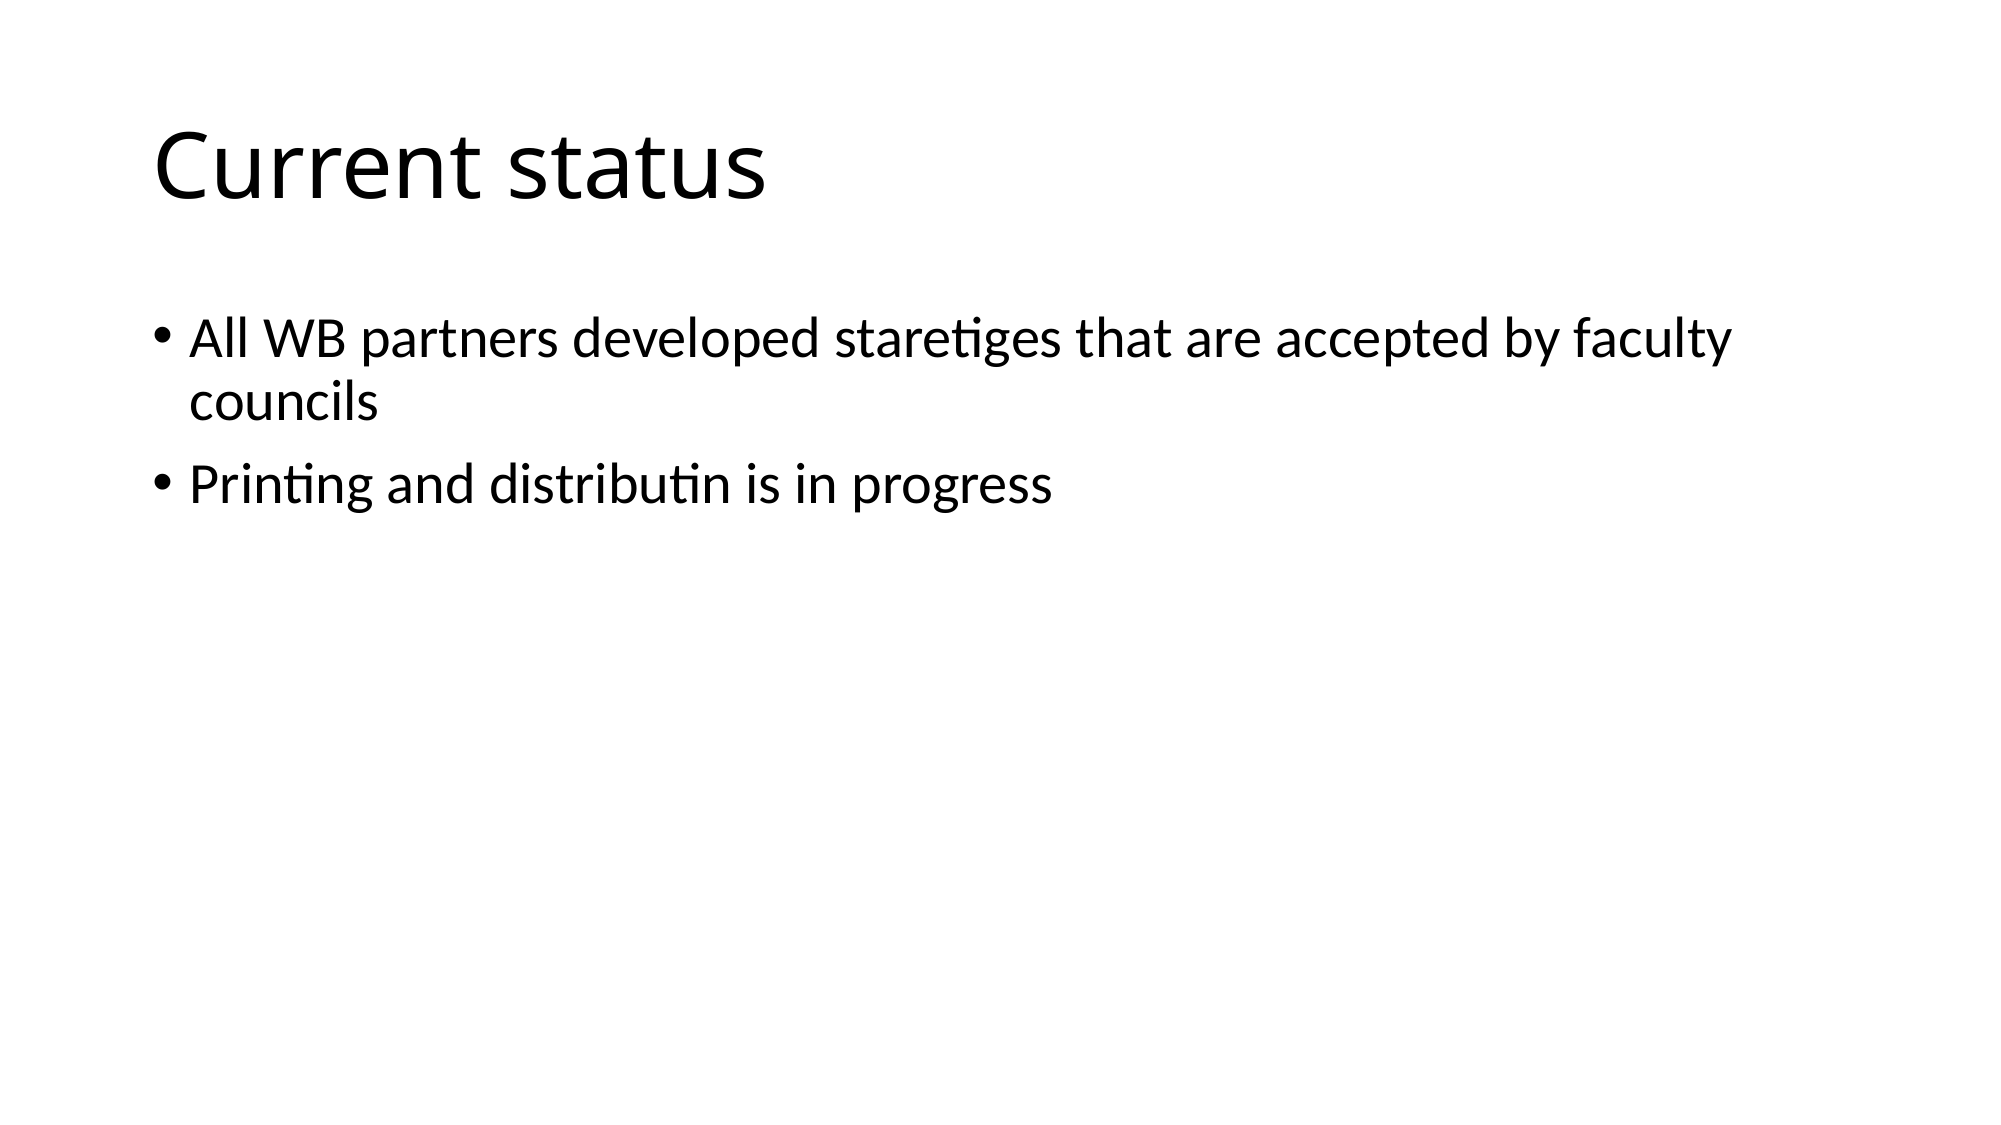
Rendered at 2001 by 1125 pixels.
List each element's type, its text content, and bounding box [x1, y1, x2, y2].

list All WB partners developed staretiges that are accepted by faculty councils Printing and distributin is in progress [137, 299, 1863, 1014]
title Current status [137, 59, 1863, 278]
